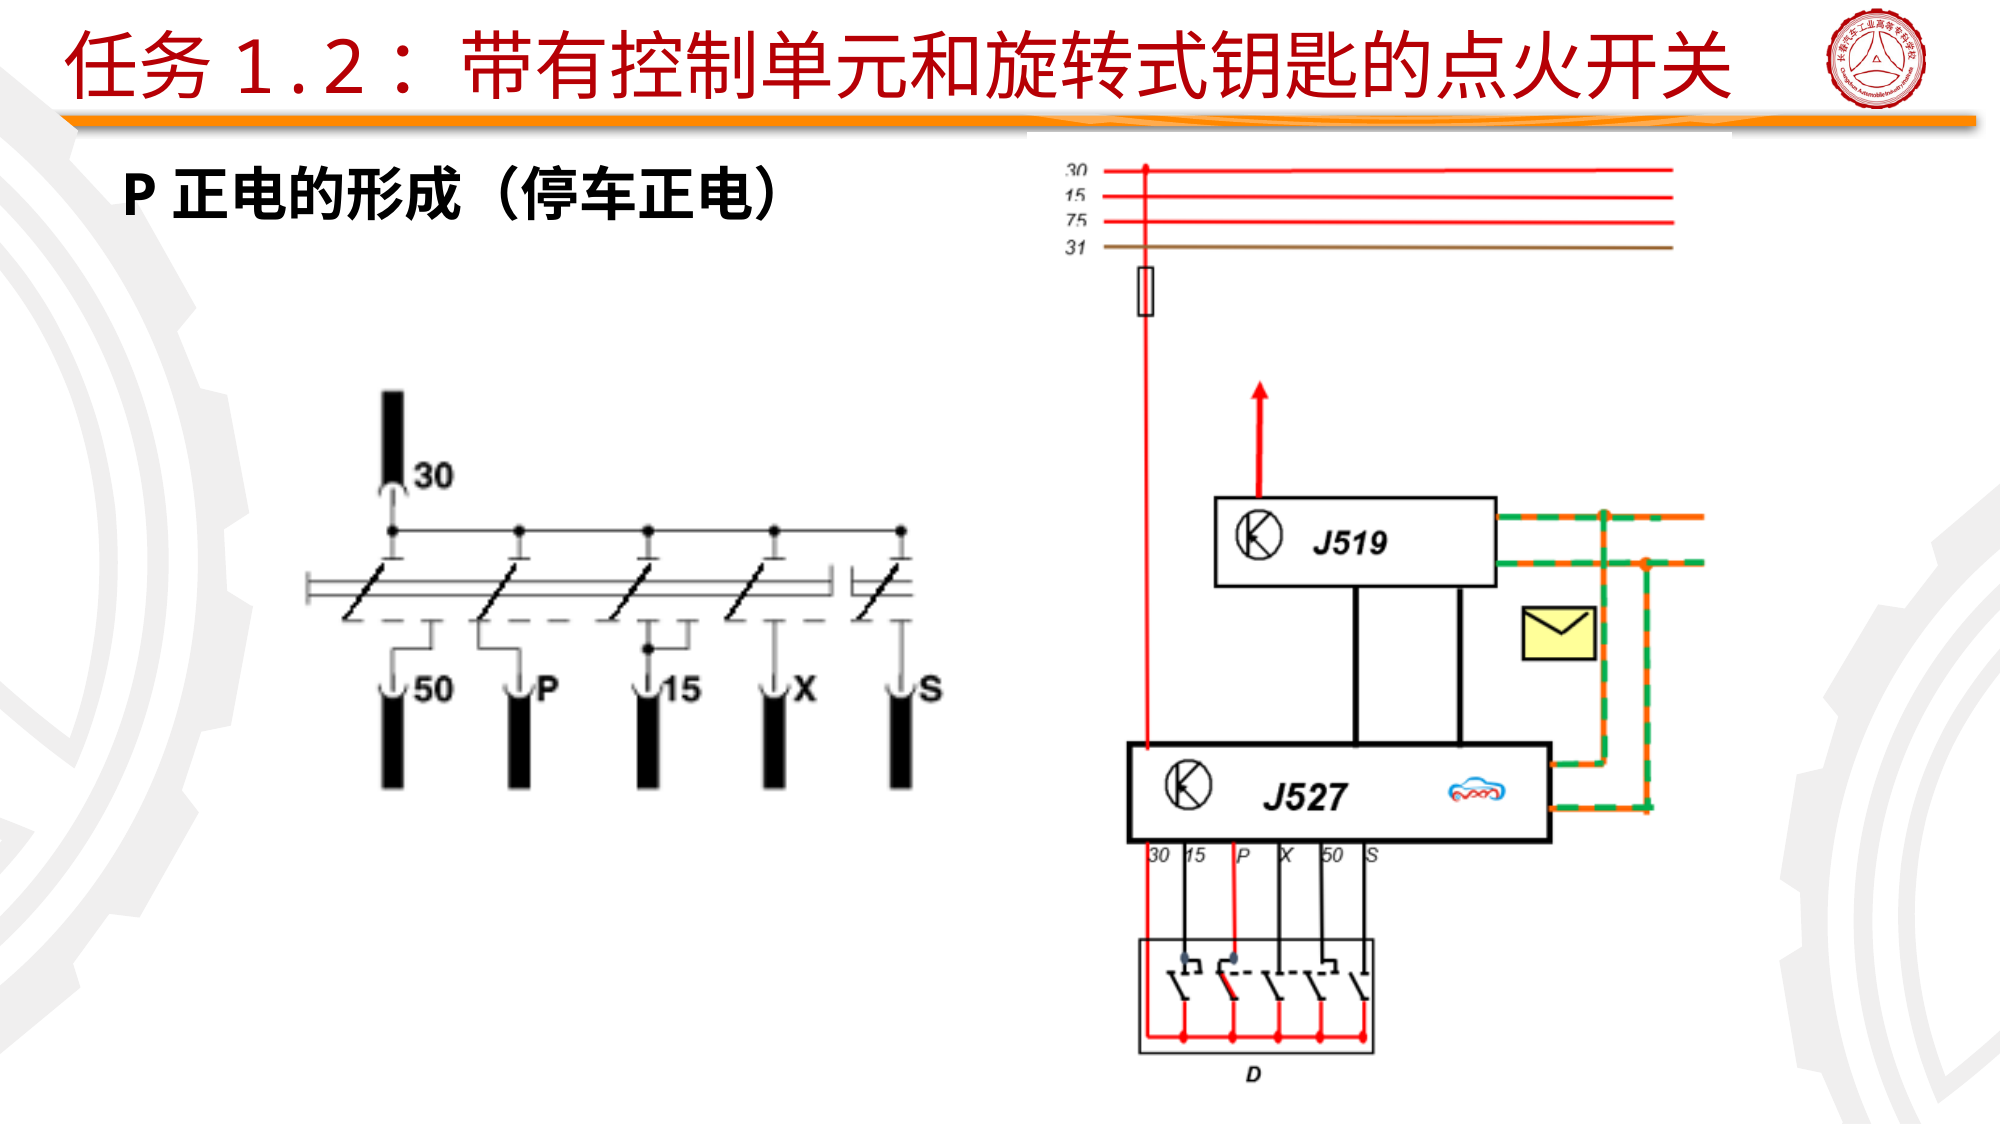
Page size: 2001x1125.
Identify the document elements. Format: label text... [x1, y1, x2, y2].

text_box P正电的形成（停车正电） [106, 149, 827, 235]
picture [1826, 8, 1926, 109]
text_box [267, 384, 950, 828]
text_box 任务1.2：带有控制单元和旋转式钥匙的点火开关 [49, 21, 1752, 121]
picture [1027, 132, 1733, 1101]
